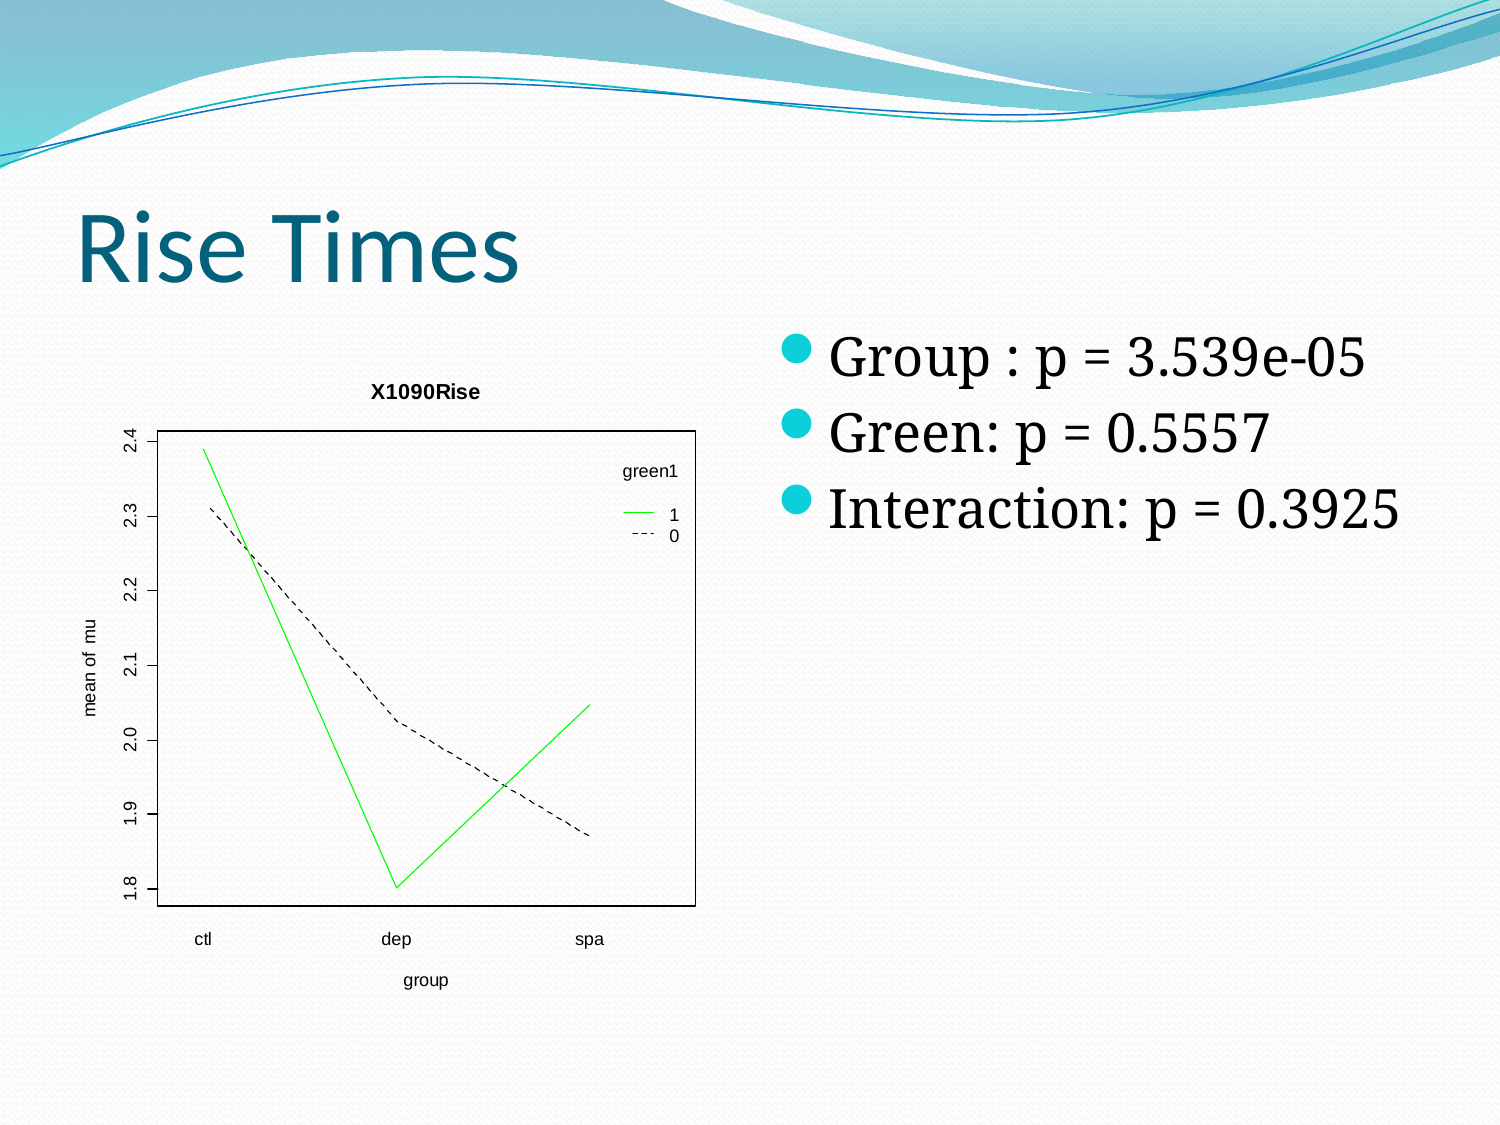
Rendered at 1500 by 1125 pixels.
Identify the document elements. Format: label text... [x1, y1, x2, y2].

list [74, 347, 738, 1010]
list Group : p = 3.539e-05 Green: p = 0.5557 Interaction: p = 0.3925 [762, 314, 1425, 1043]
title Rise Times [75, 115, 1425, 303]
